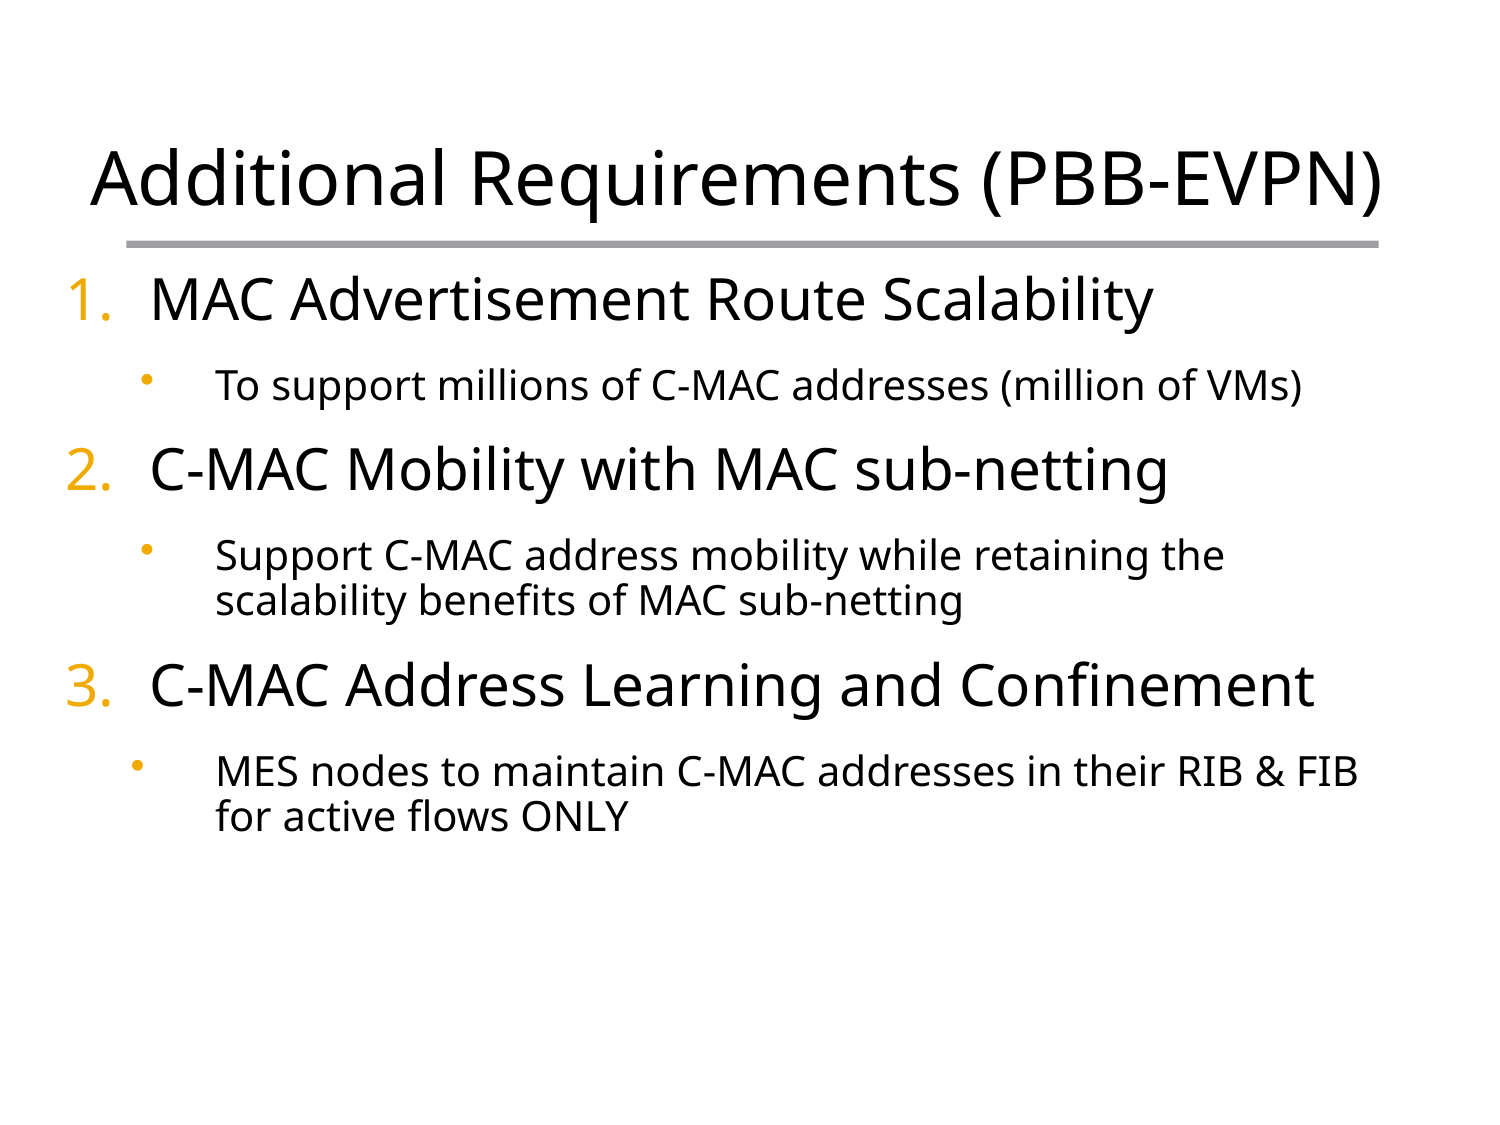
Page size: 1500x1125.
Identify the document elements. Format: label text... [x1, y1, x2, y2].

title Additional Requirements (PBB-EVPN) [74, 97, 1426, 228]
list MAC Advertisement Route Scalability To support millions of C-MAC addresses (million of VMs) C-MAC Mobility with MAC sub-netting Support C-MAC address mobility while retaining the scalability benefits of MAC sub-netting C-MAC Address Learning and Confinement MES nodes to maintain C-MAC addresses in their RIB & FIB for active flows ONLY [49, 262, 1401, 976]
